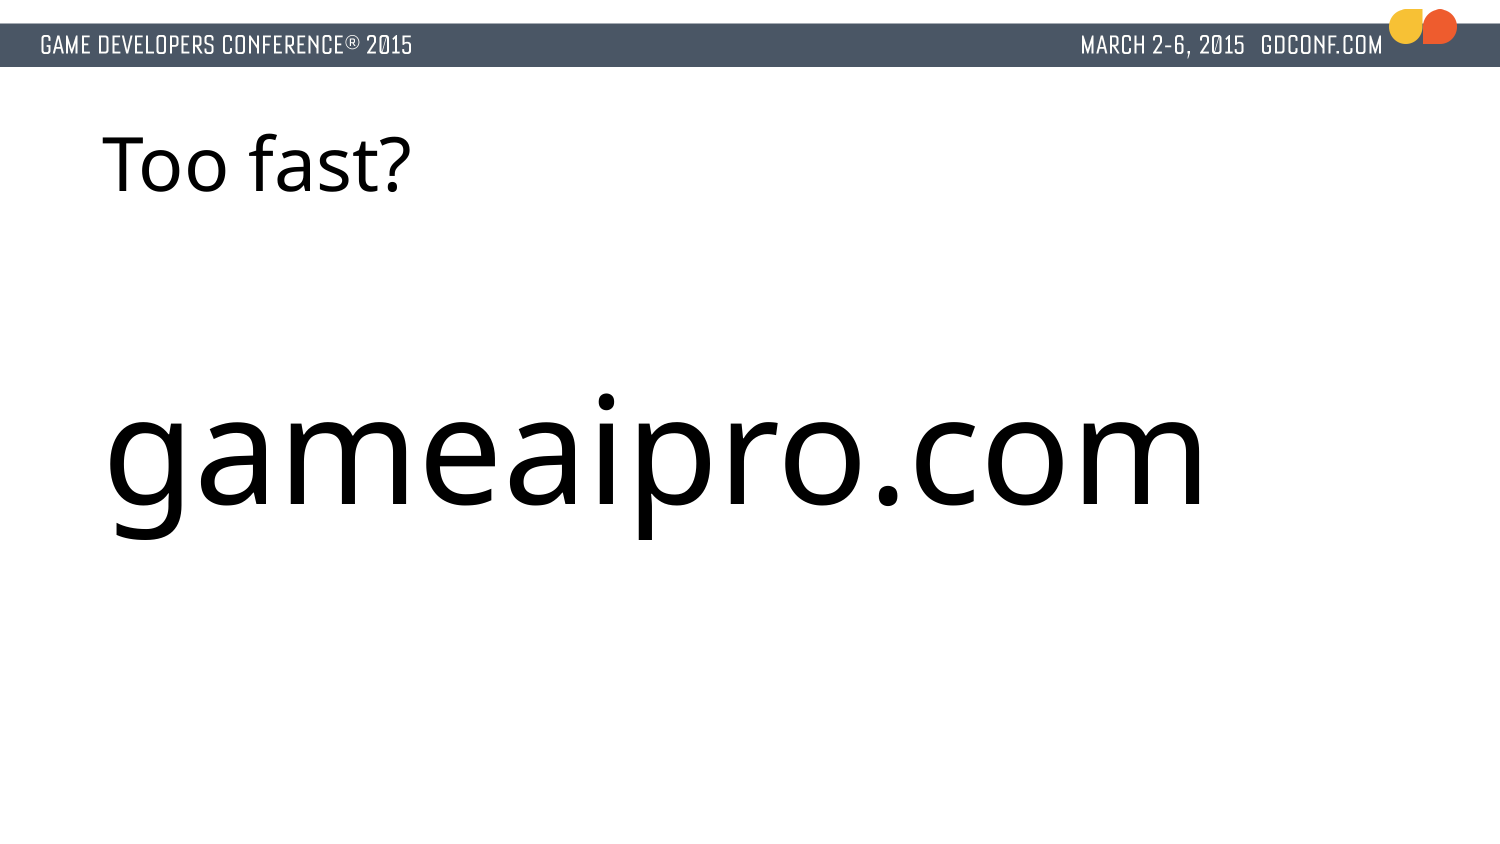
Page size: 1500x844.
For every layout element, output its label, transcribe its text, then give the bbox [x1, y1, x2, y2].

picture [0, 9, 1500, 67]
list gameaipro.com [87, 246, 1413, 697]
title Too fast? [87, 109, 1413, 238]
